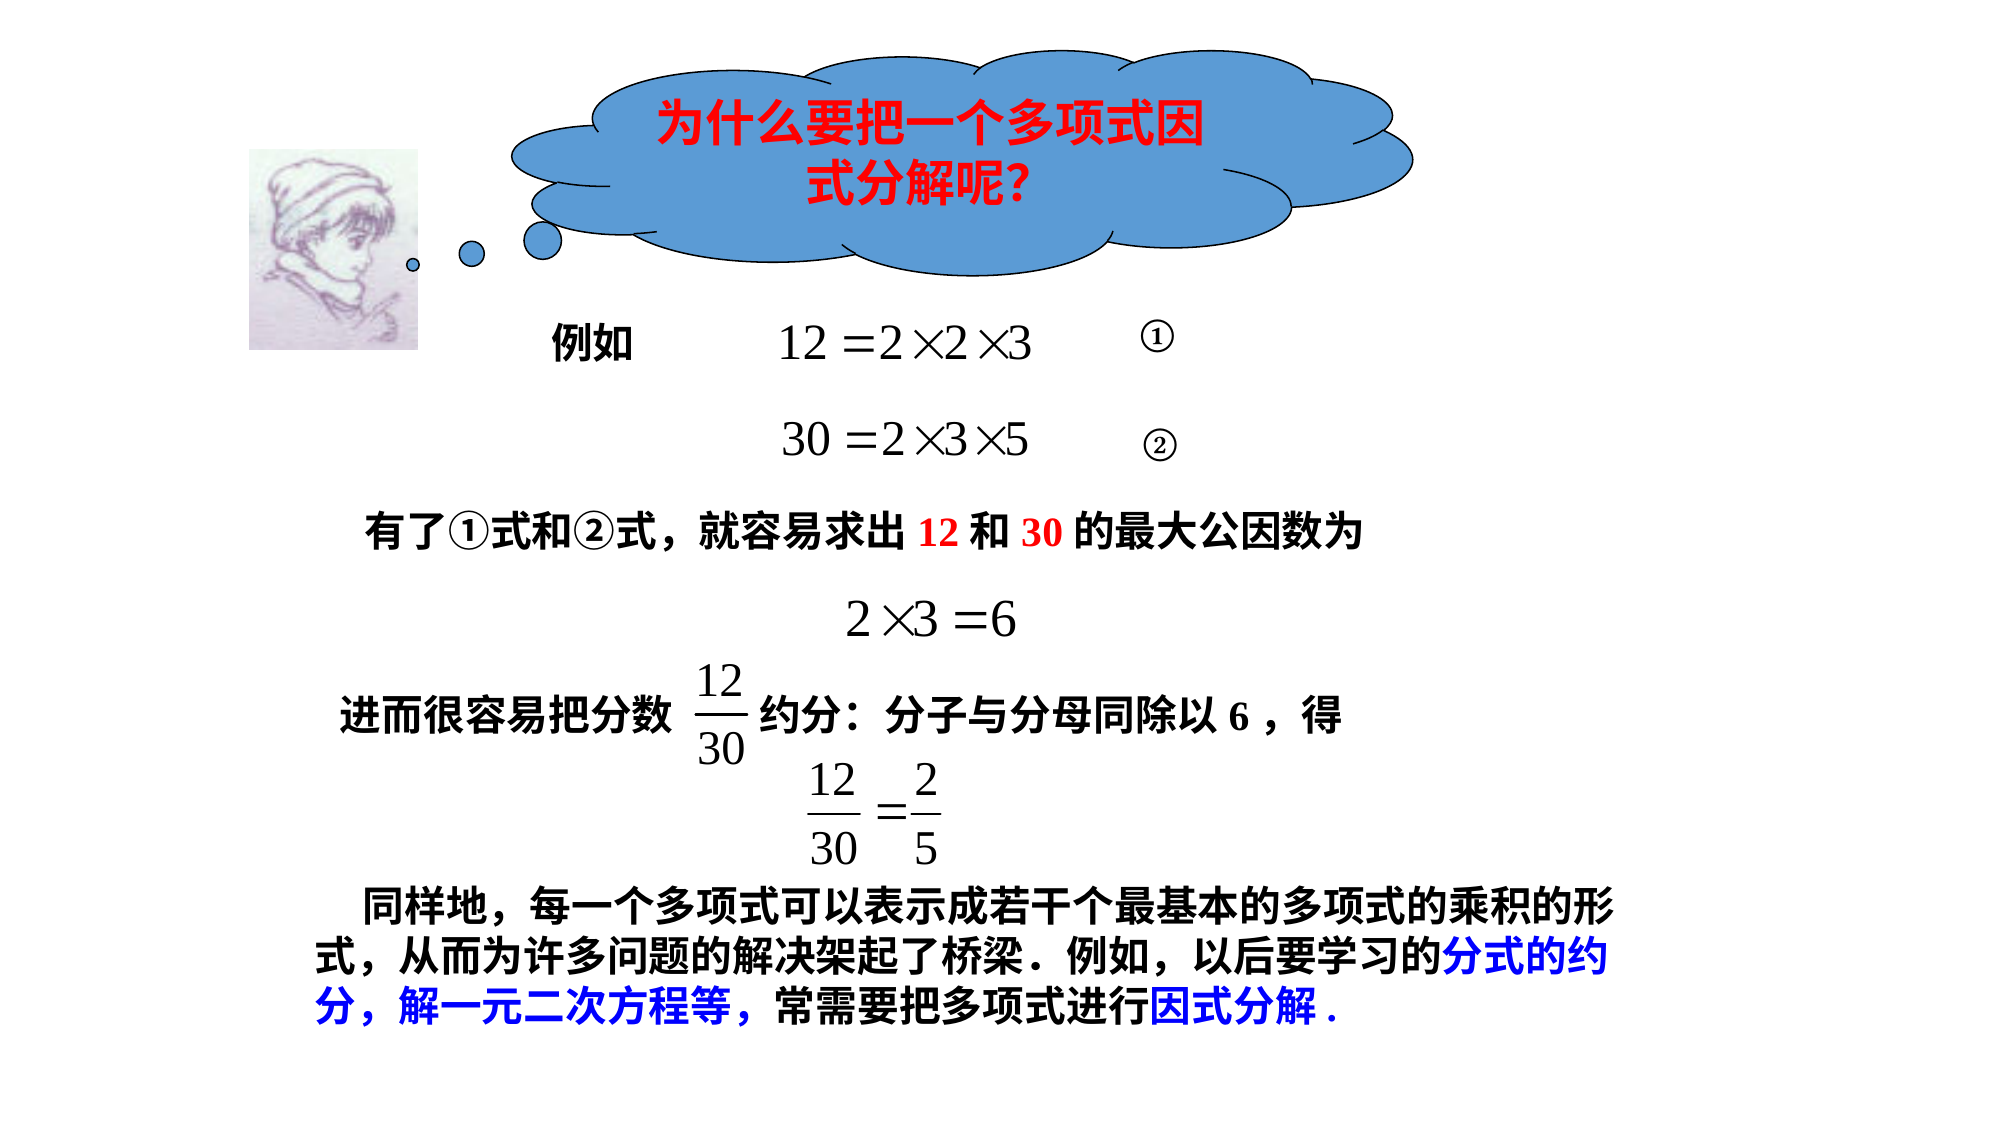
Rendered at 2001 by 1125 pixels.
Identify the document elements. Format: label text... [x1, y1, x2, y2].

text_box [774, 350, 1213, 372]
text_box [324, 649, 1550, 776]
text_box 例如 [536, 350, 650, 375]
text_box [774, 409, 1197, 475]
text_box 同样地，每一个多项式可以表示成若干个最基本的多项式的乘积的形式，从而为许多问题的解决架起了桥梁．例如，以后要学习的分式的约分，解一元二次方程等，常需要把多项式进行因式分解. [299, 872, 1638, 1038]
text_box 有了①式和②式，就容易求出12和30的最大公因数为 [350, 497, 1513, 563]
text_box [837, 587, 1025, 649]
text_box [799, 749, 950, 875]
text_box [249, 49, 1413, 350]
